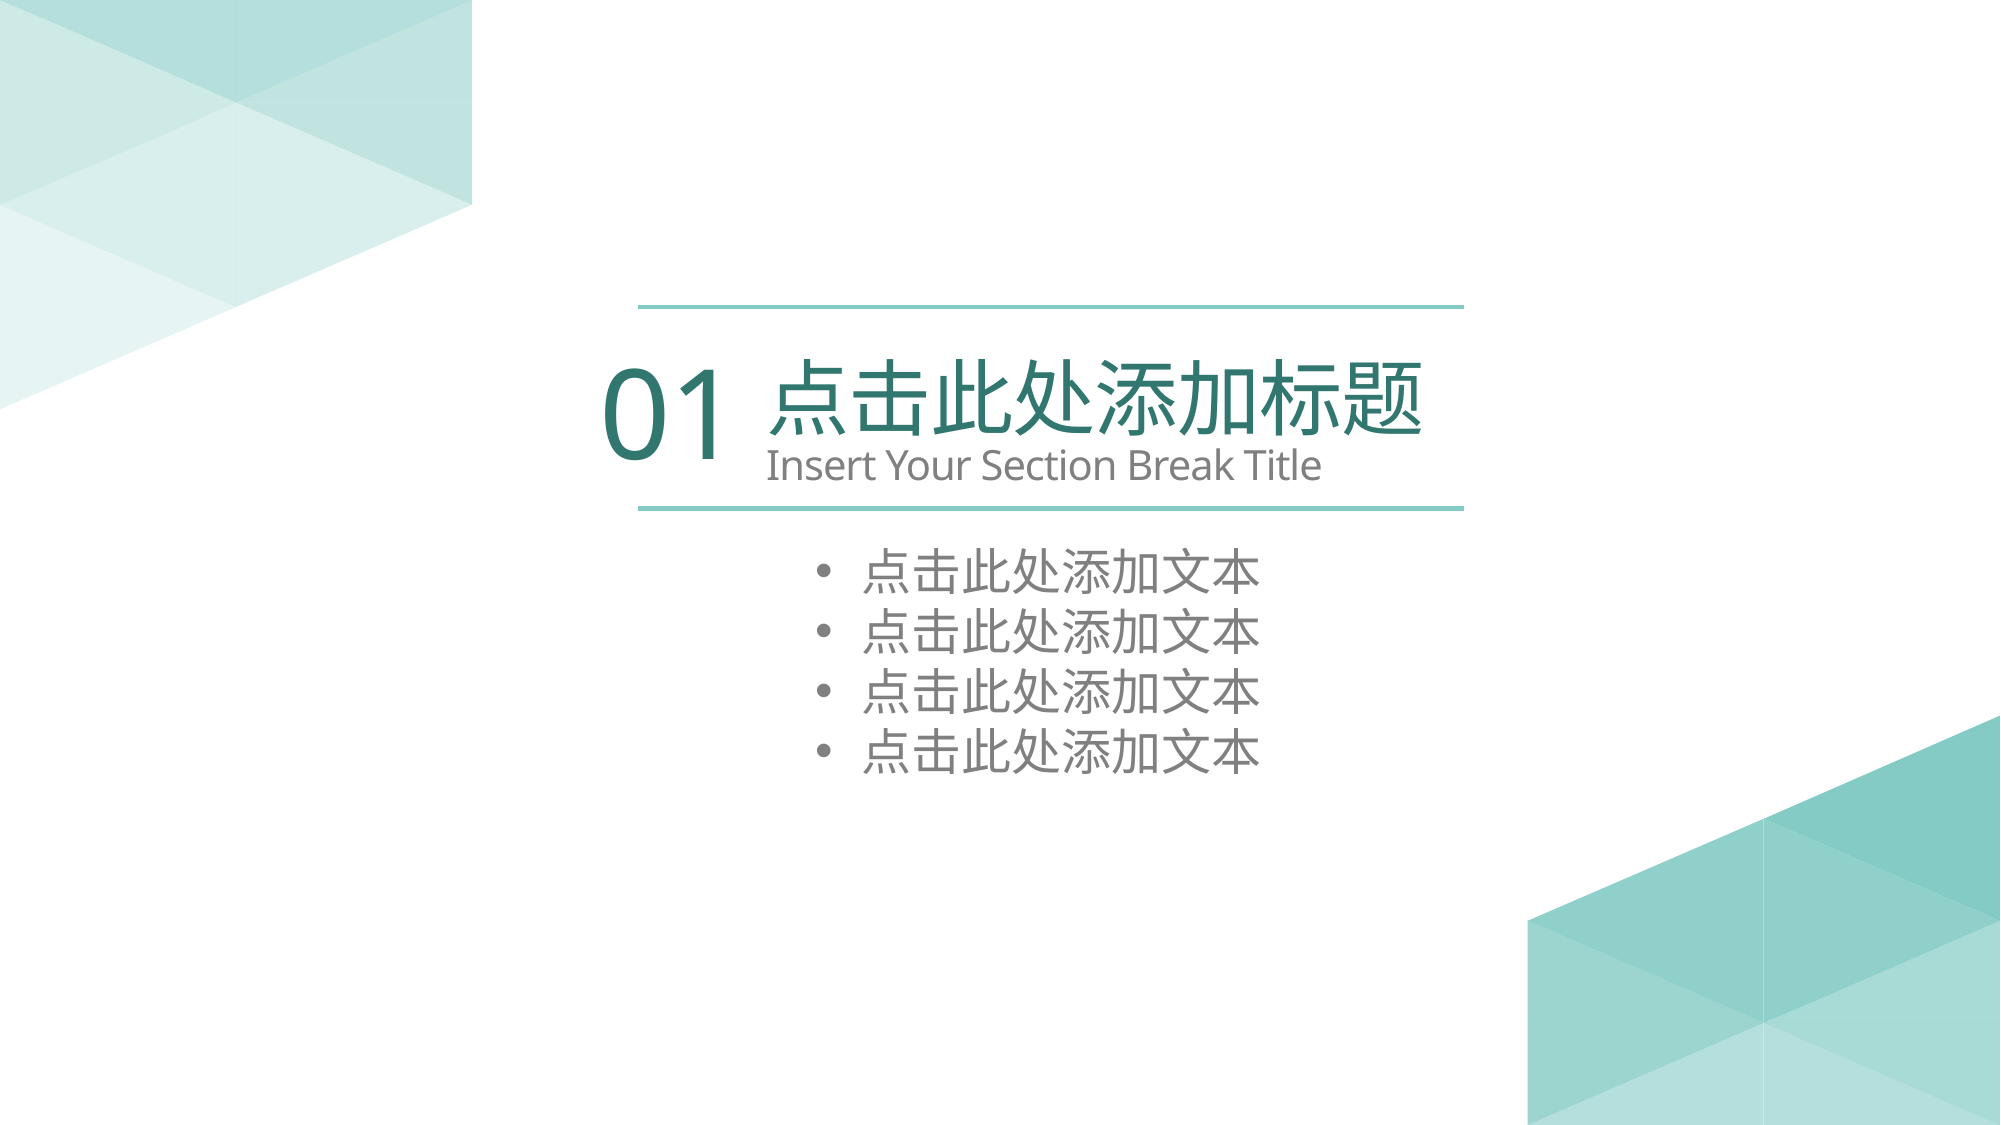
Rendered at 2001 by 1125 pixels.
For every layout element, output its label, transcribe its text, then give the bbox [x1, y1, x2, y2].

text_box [0, 0, 473, 410]
title 点击此处添加标题 Insert Your Section Break Title [751, 354, 1569, 486]
text_box 点击此处添加文本 点击此处添加文本 点击此处添加文本 点击此处添加文本 [800, 532, 1520, 788]
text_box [1527, 715, 2000, 1125]
text_box 01 [584, 349, 780, 484]
